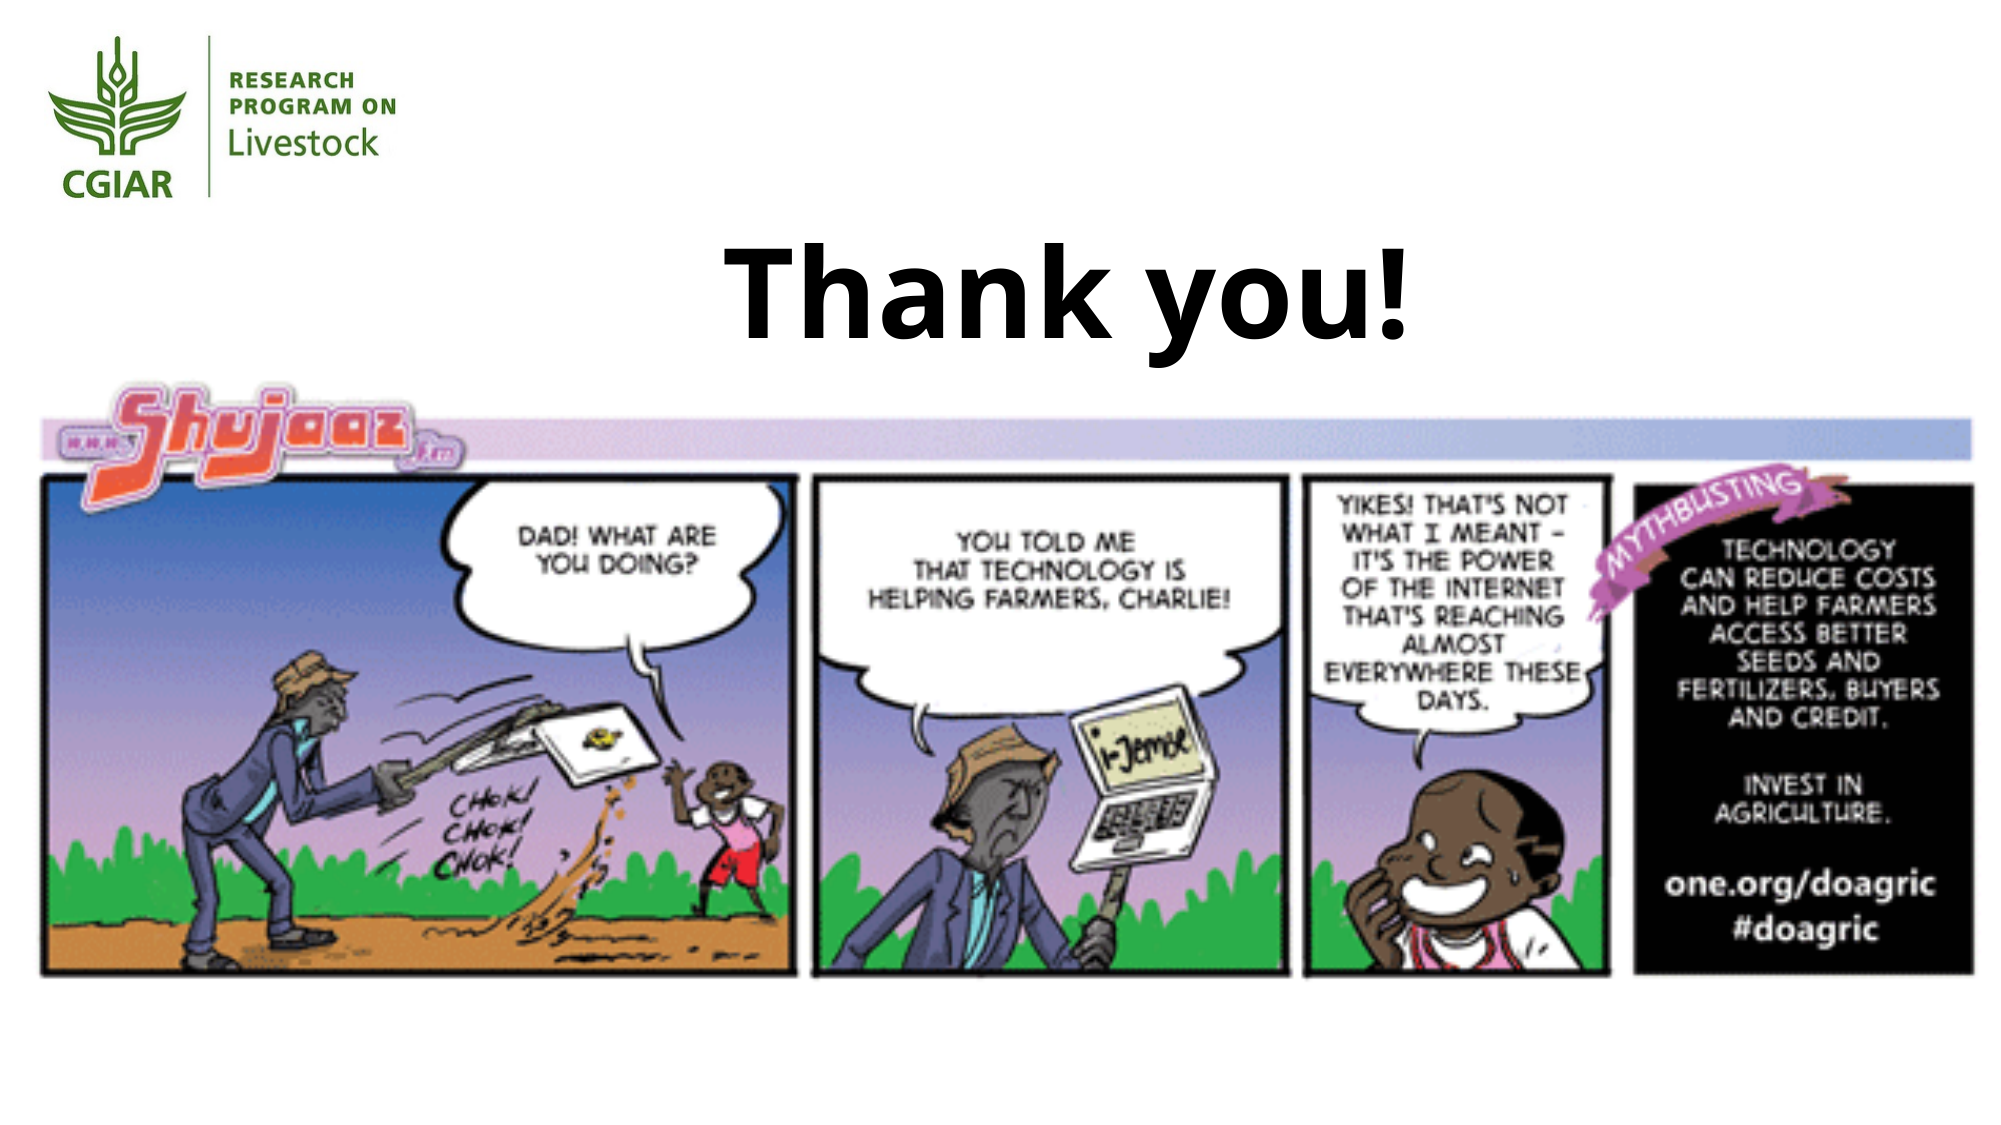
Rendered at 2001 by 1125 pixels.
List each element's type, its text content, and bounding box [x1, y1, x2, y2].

picture [0, 373, 2000, 998]
title Thank you! [317, 0, 1818, 373]
picture [44, 29, 413, 213]
